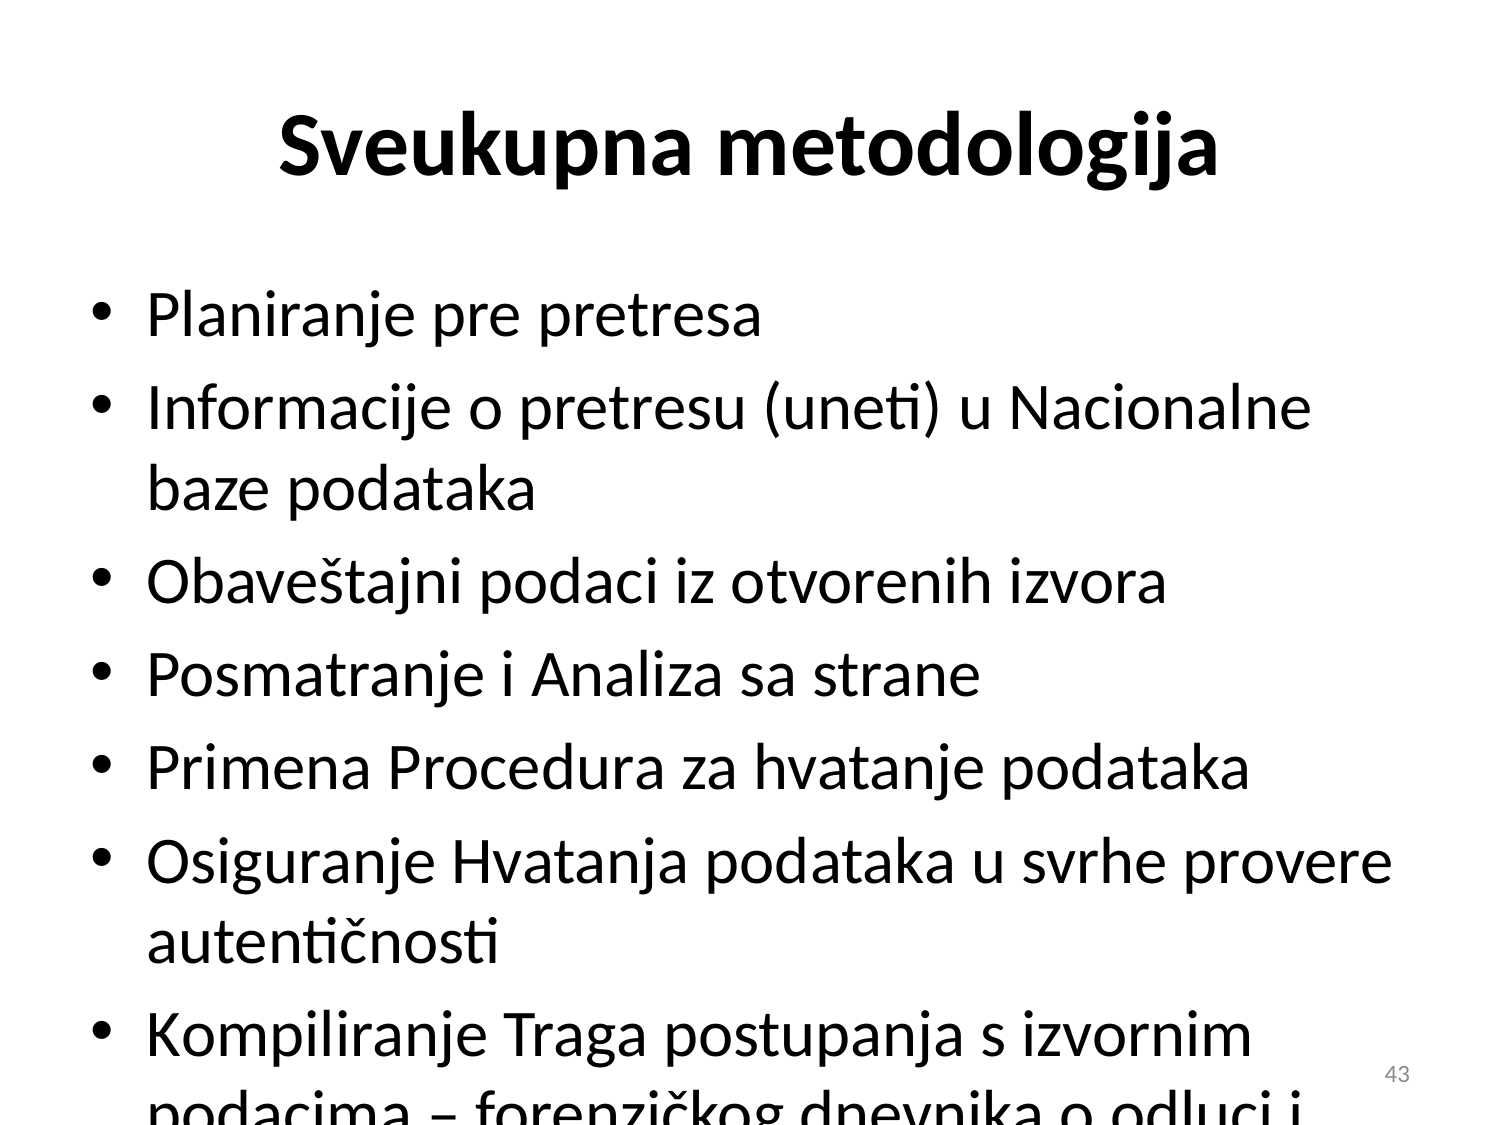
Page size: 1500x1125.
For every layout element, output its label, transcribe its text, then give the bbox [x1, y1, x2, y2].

list Planiranje pre pretresa Informacije o pretresu (uneti) u Nacionalne baze podataka Obaveštajni podaci iz otvorenih izvora Posmatranje i Analiza sa strane Primena Procedura za hvatanje podataka Osiguranje Hvatanja podataka u svrhe provere autentičnosti Kompiliranje Traga postupanja s izvornim podacima – forenzičkog dnevnika o odluci i radnjama [74, 262, 1426, 1006]
title Sveukupna metodologija [74, 44, 1426, 233]
slide_number 43 [1074, 1042, 1425, 1103]
